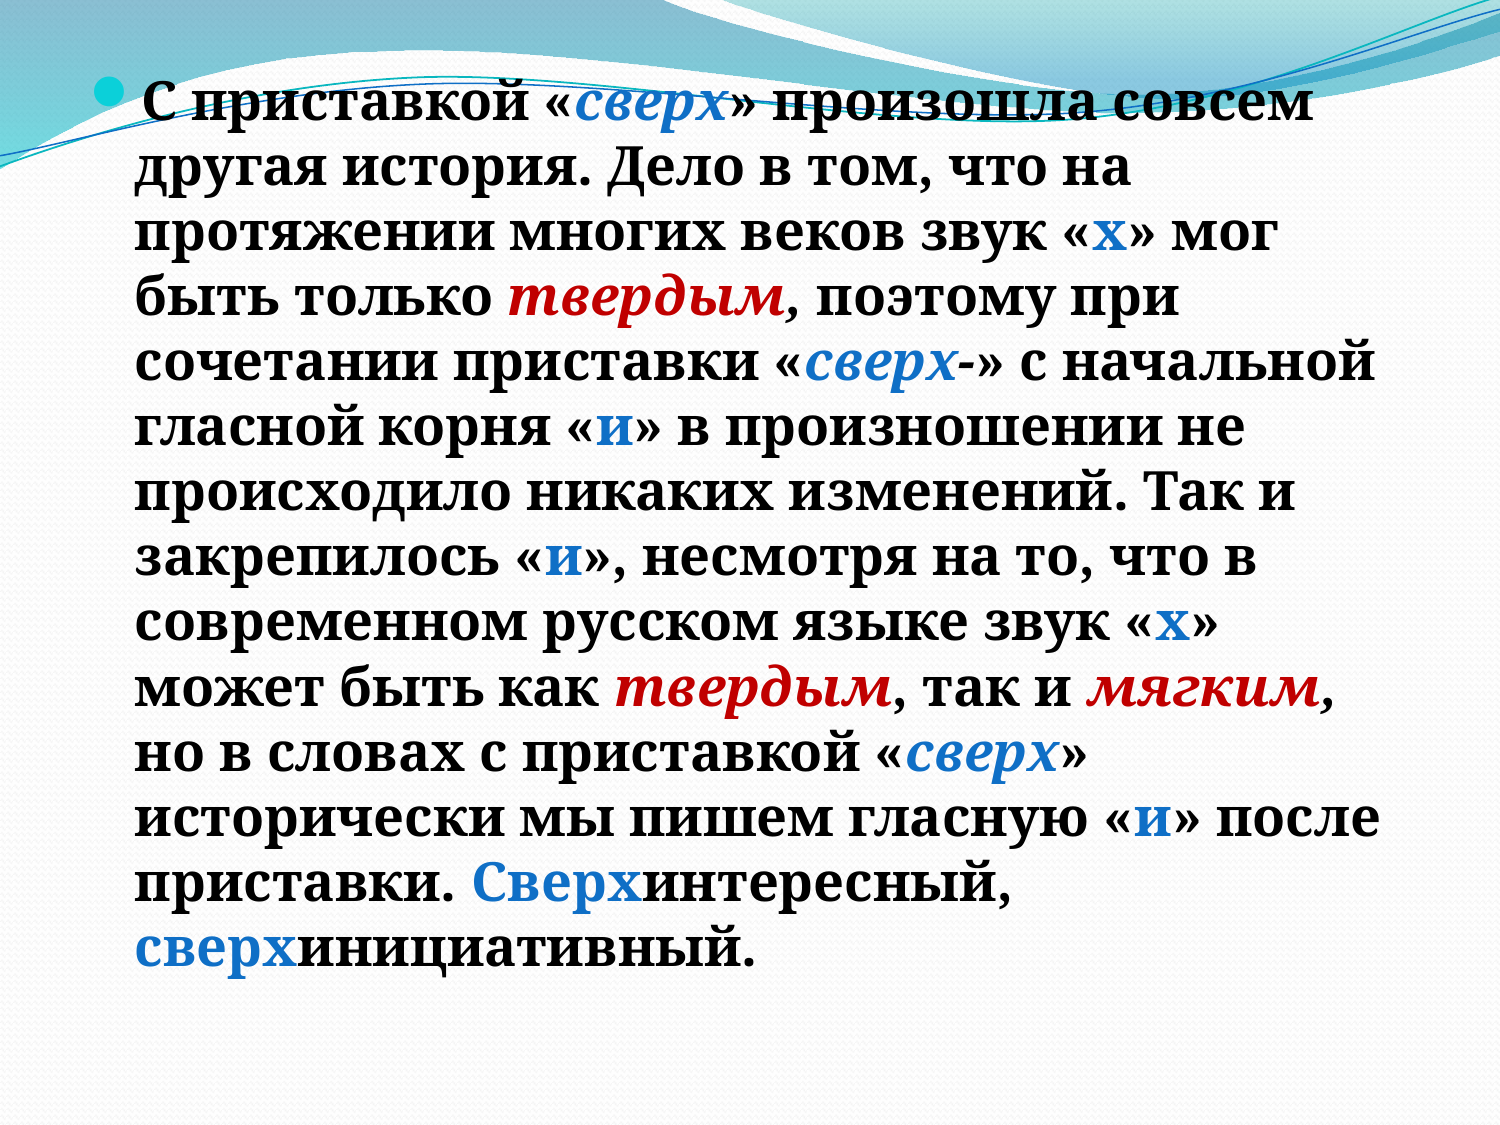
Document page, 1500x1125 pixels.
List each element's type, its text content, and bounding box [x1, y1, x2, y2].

list С приставкой «сверх» произошла совсем другая история. Дело в том, что на протяжении многих веков звук «х» мог быть только твердым, поэтому при сочетании приставки «сверх-» с начальной гласной корня «и» в произношении не происходило никаких изменений. Так и закрепилось «и», несмотря на то, что в современном русском языке звук «х» может быть как твердым, так и мягким, но в словах с приставкой «сверх» исторически мы пишем гласную «и» после приставки. Сверхинтересный, сверхинициативный. [75, 58, 1425, 1079]
